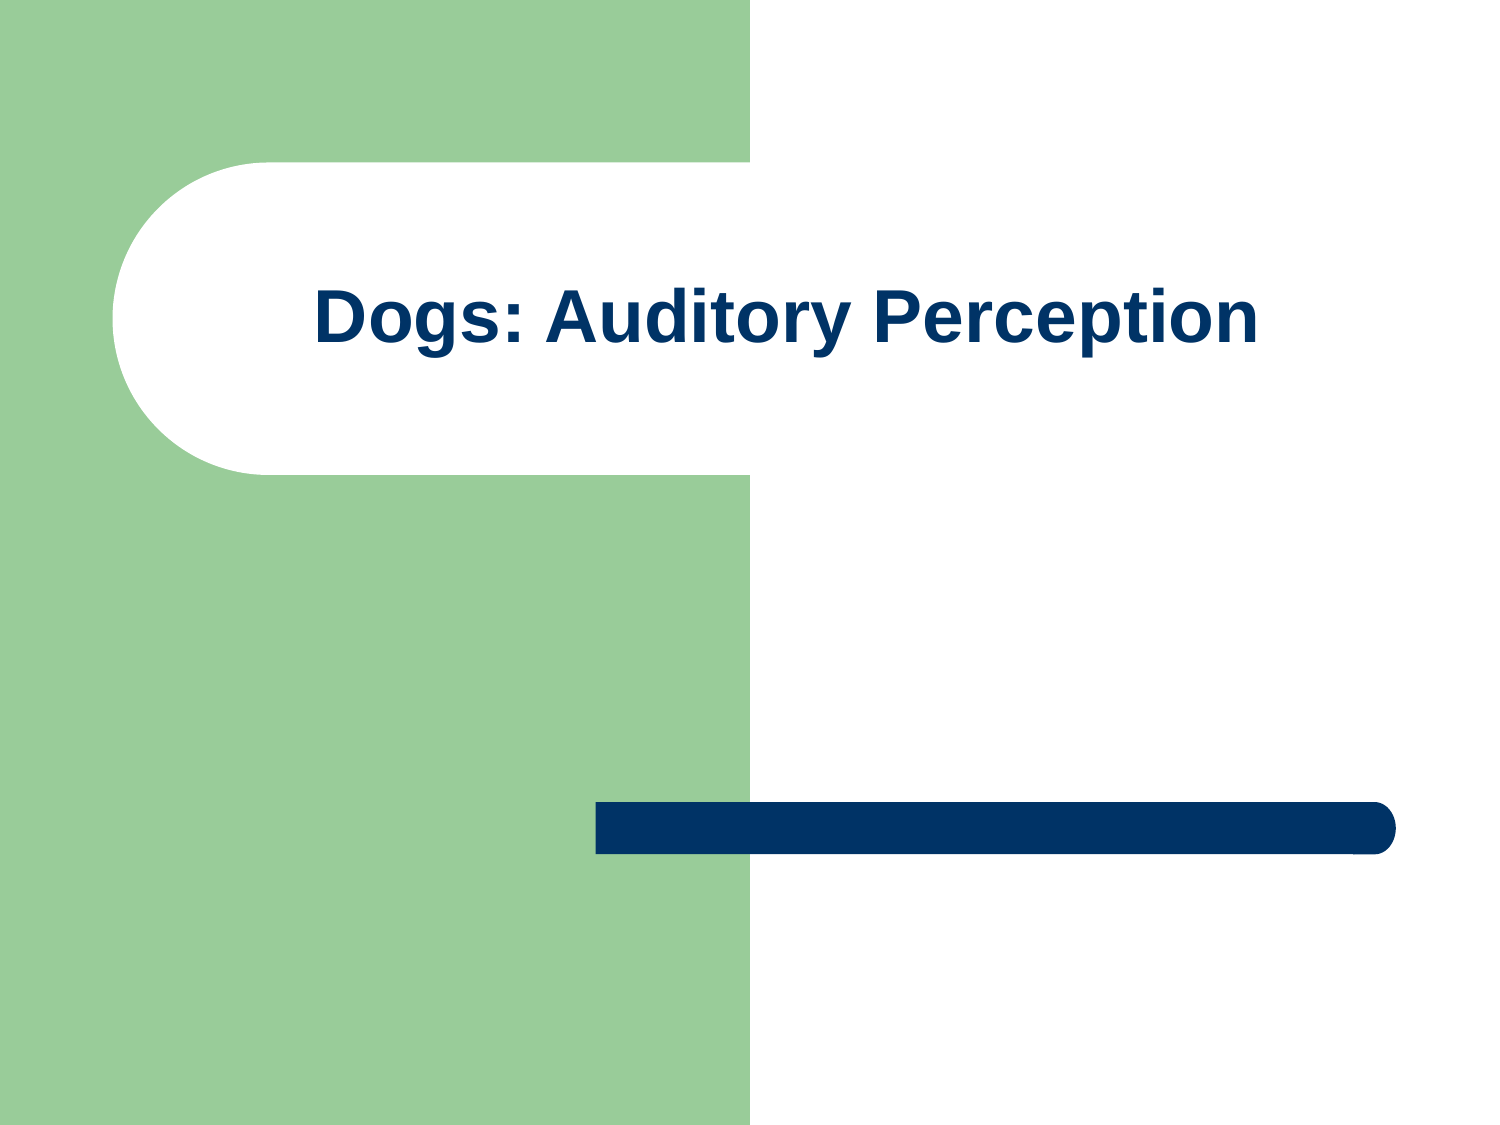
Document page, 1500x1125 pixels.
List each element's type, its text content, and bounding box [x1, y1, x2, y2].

title Dogs: Auditory Perception [112, 162, 1463, 476]
